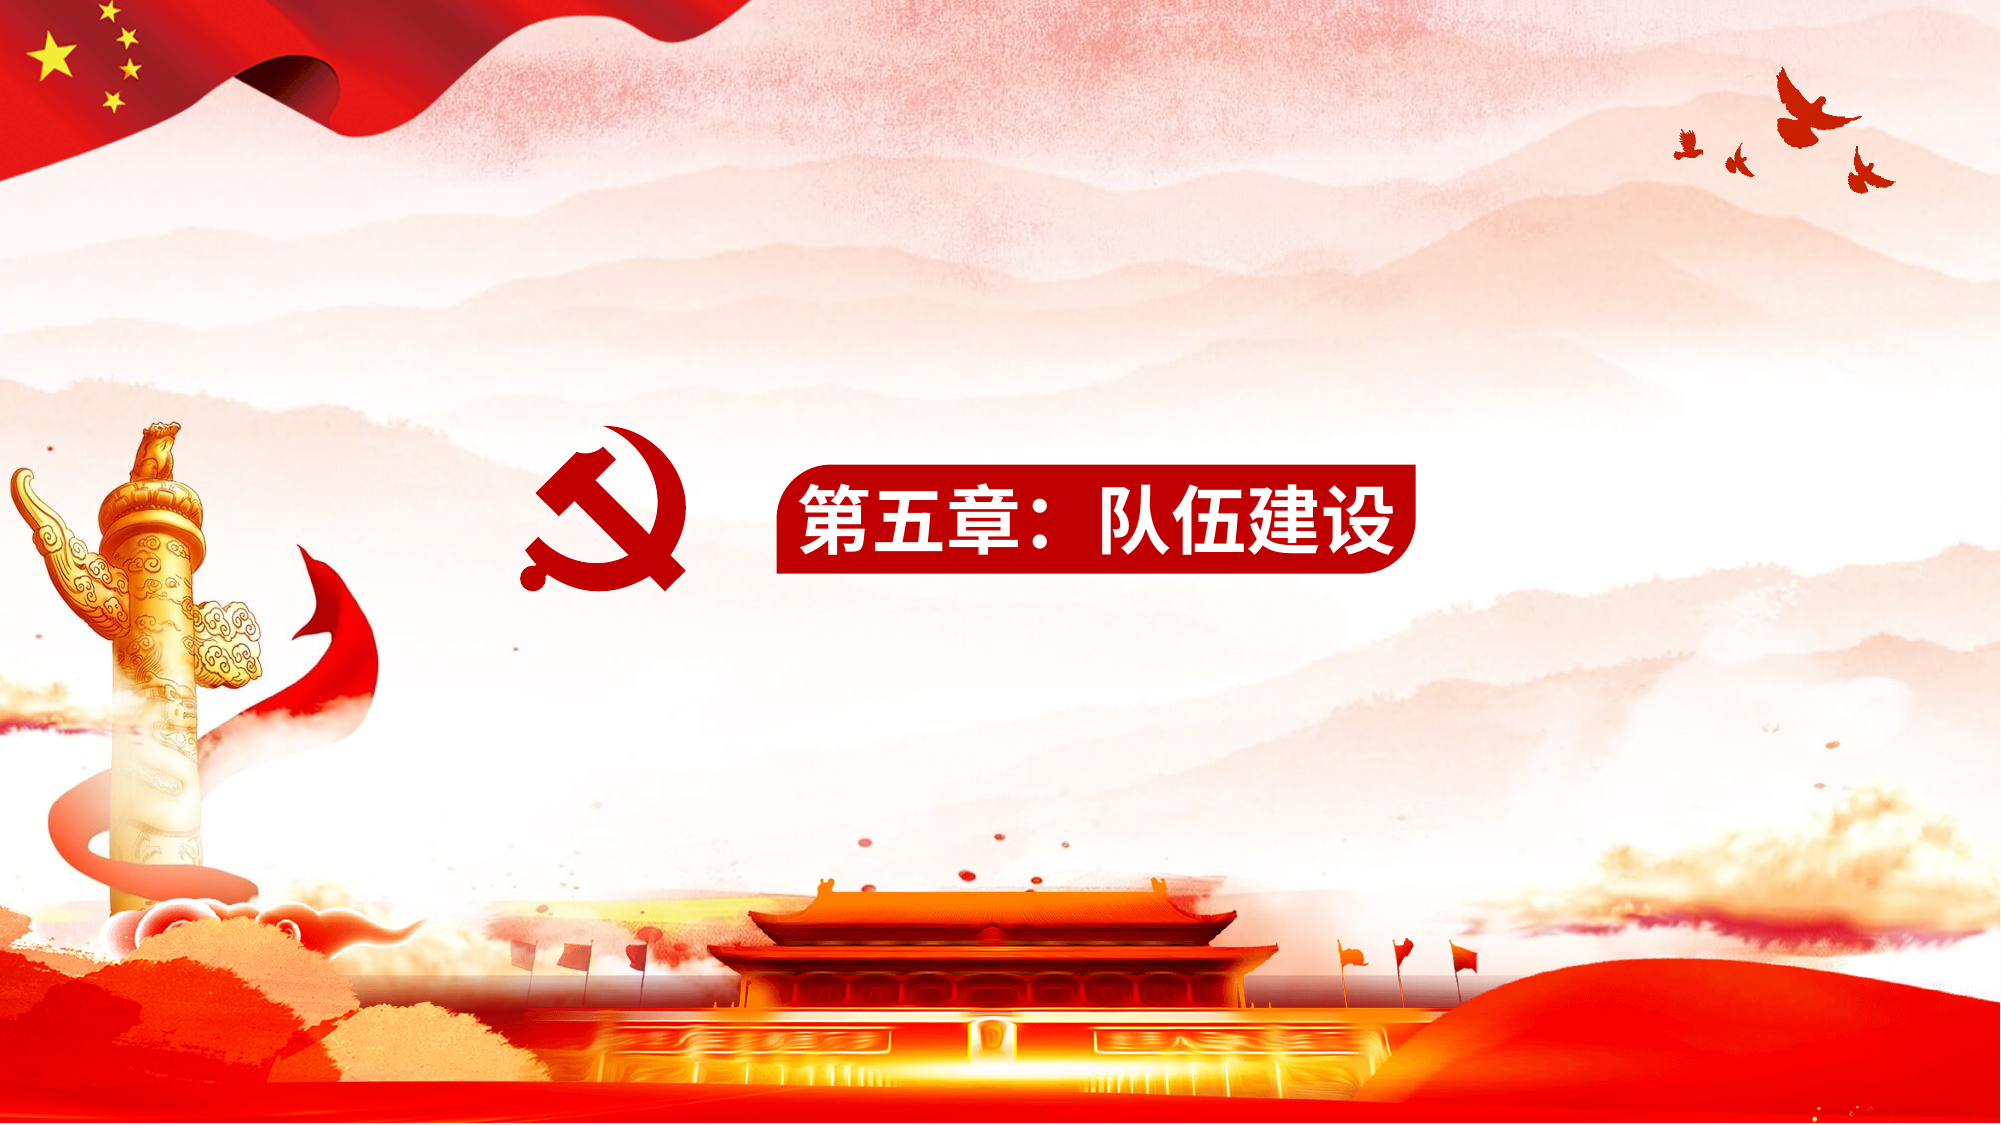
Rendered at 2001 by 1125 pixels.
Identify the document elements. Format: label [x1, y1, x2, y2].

picture [0, 0, 2001, 1125]
text_box [723, 444, 1469, 594]
